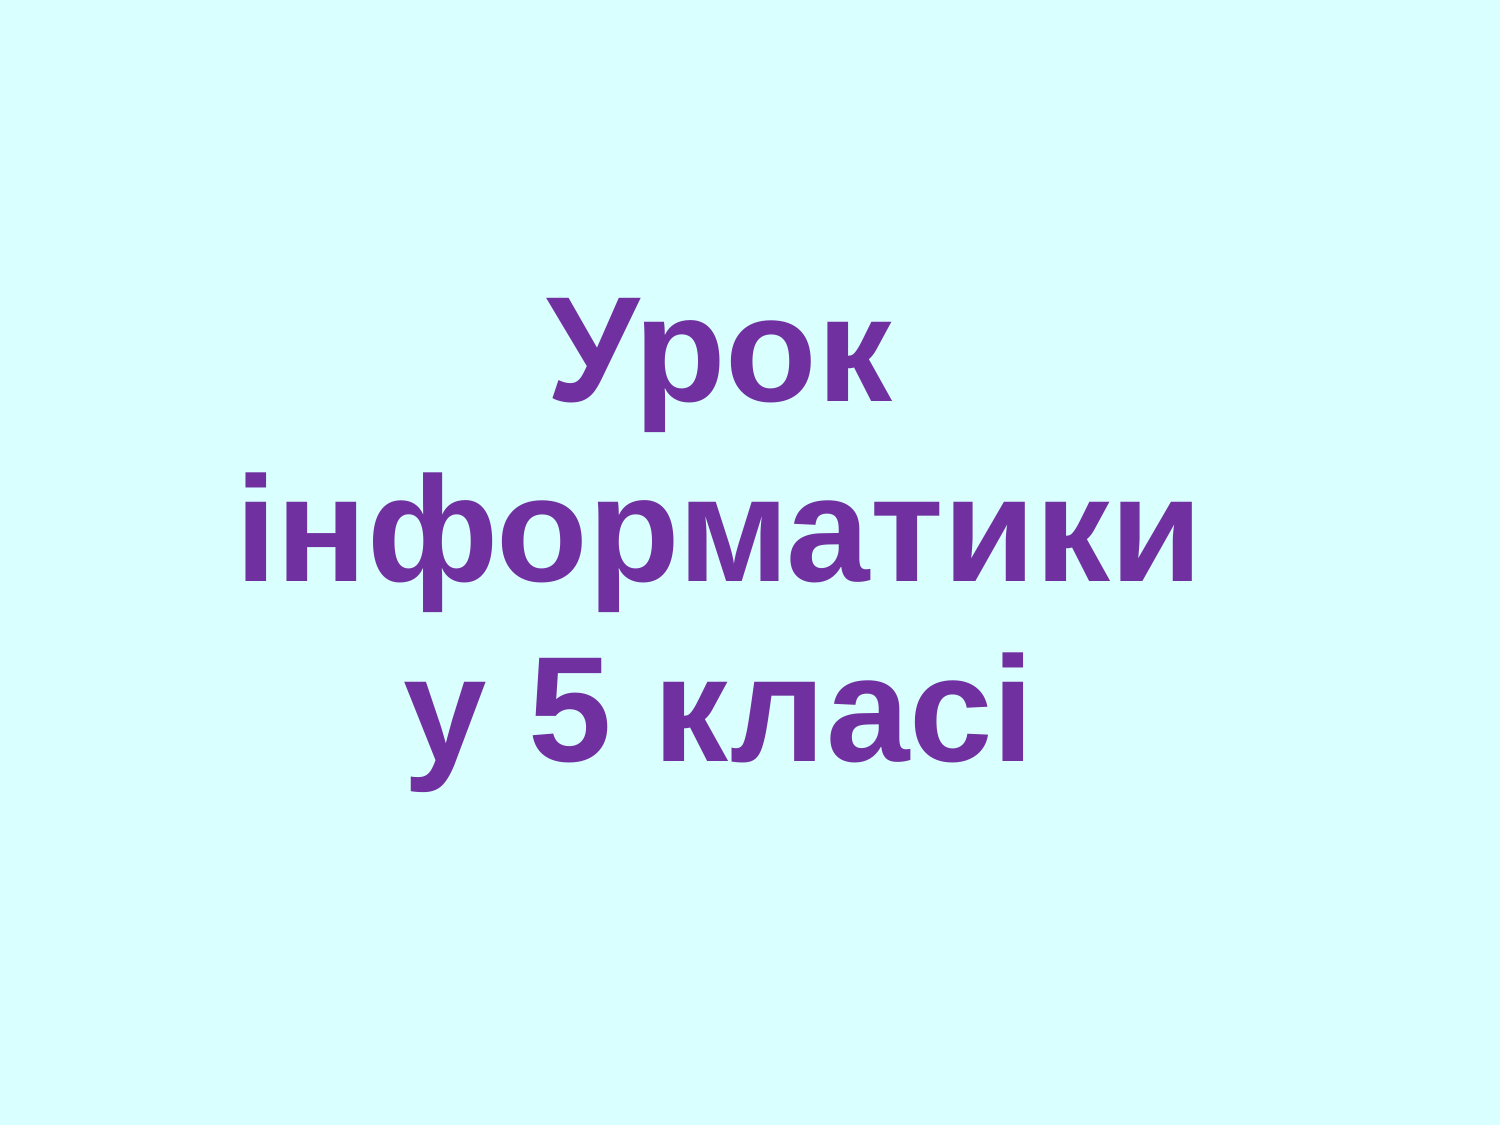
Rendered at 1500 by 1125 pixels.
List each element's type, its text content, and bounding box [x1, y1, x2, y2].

subtitle Урок інформатики у 5 класі [189, 237, 1251, 625]
